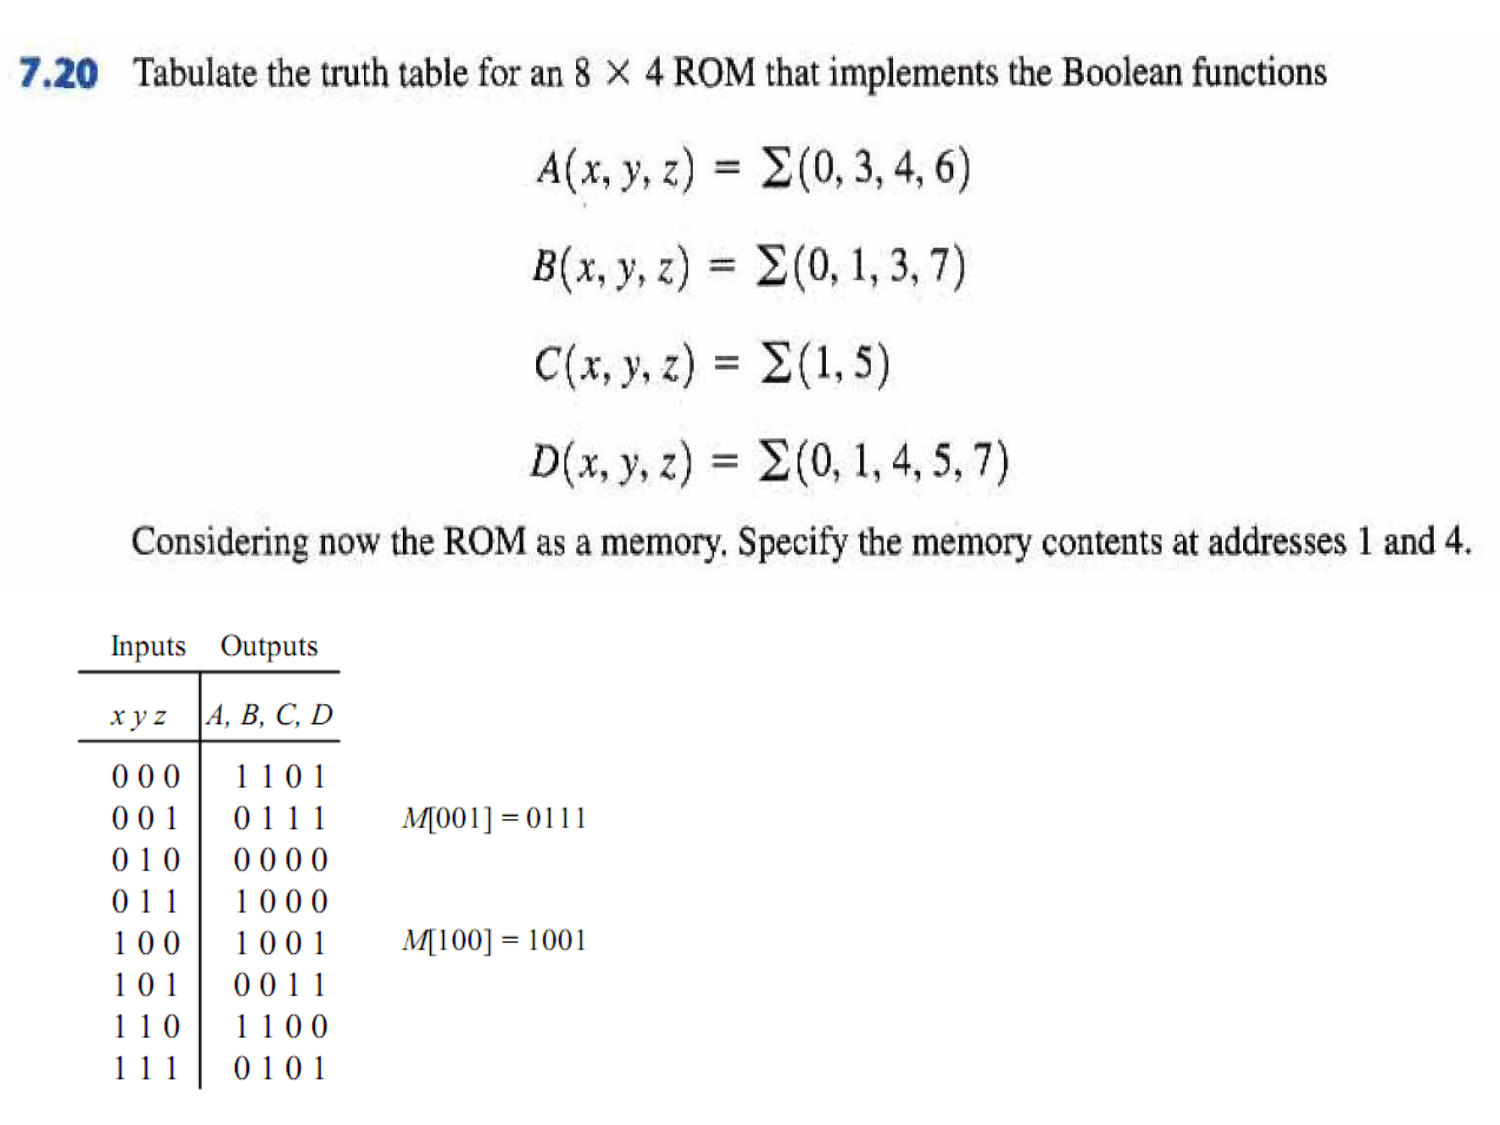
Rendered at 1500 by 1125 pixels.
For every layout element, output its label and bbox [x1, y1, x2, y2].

picture [0, 37, 1500, 591]
picture [49, 624, 605, 1091]
